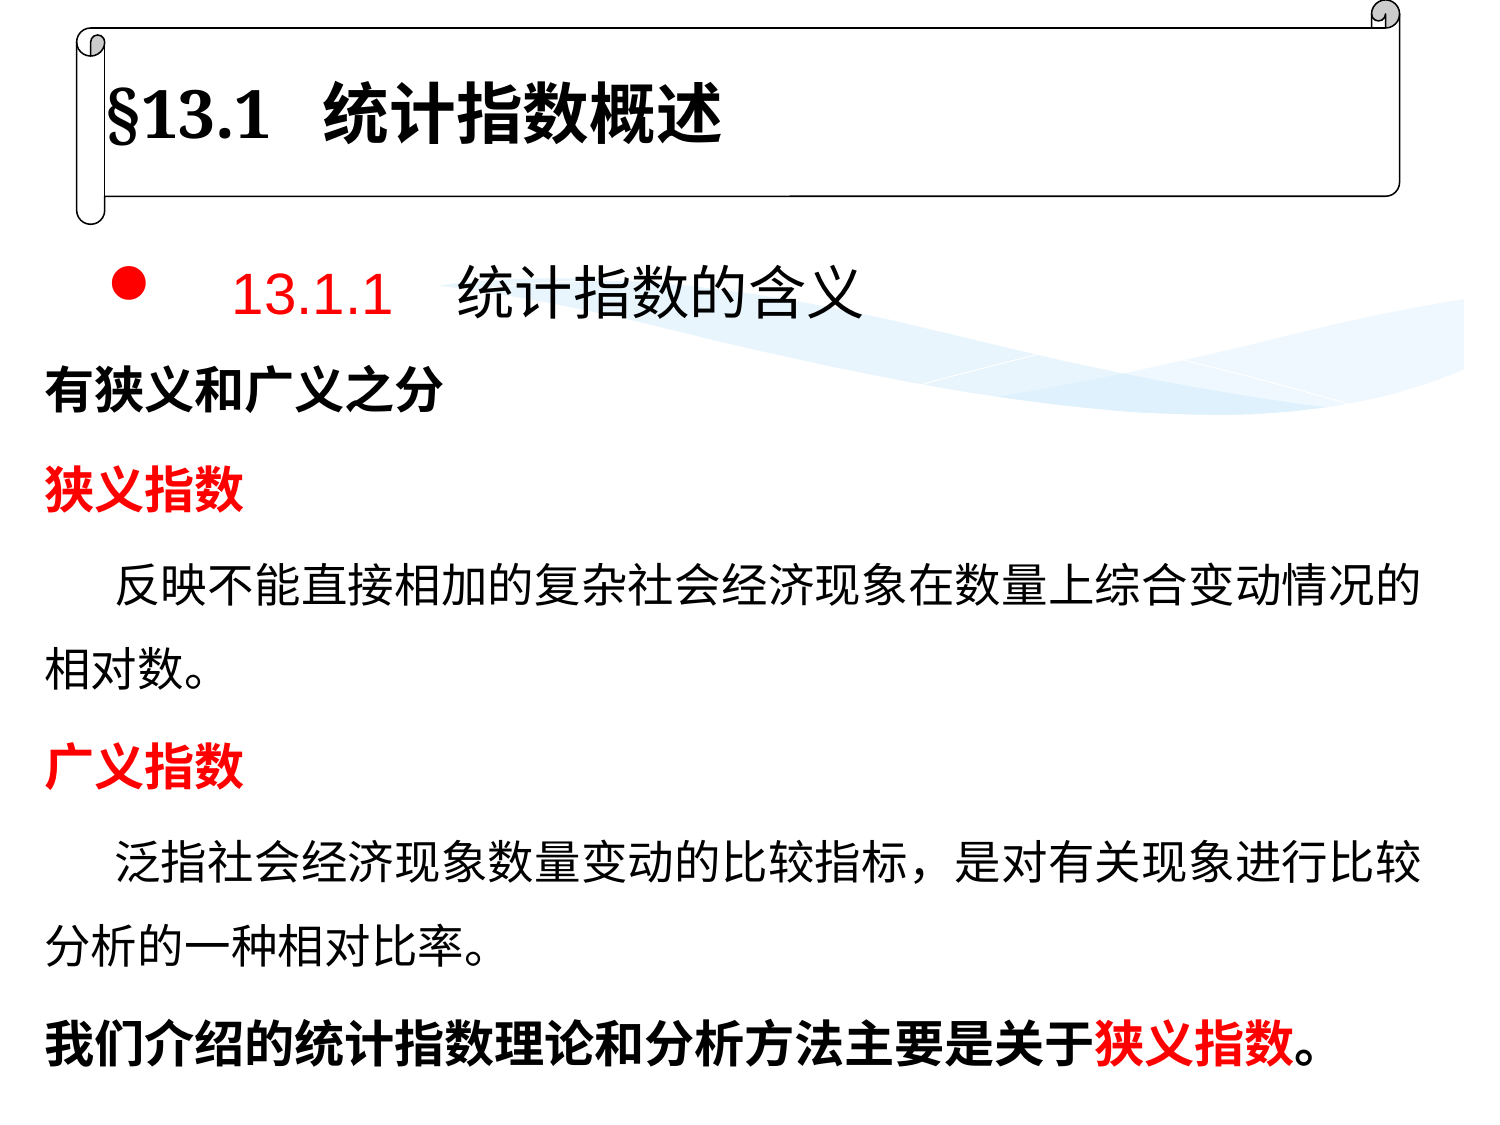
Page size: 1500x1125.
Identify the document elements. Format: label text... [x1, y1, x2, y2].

text_box §13.1 统计指数概述 [76, 0, 1400, 225]
title 13.1.1 统计指数的含义 [92, 239, 1368, 342]
list 有狭义和广义之分 狭义指数 反映不能直接相加的复杂社会经济现象在数量上综合变动情况的相对数。 广义指数 泛指社会经济现象数量变动的比较指标，是对有关现象进行比较分析的一种相对比率。 我们介绍的统计指数理论和分析方法主要是关于狭义指数。 [29, 290, 1471, 1083]
